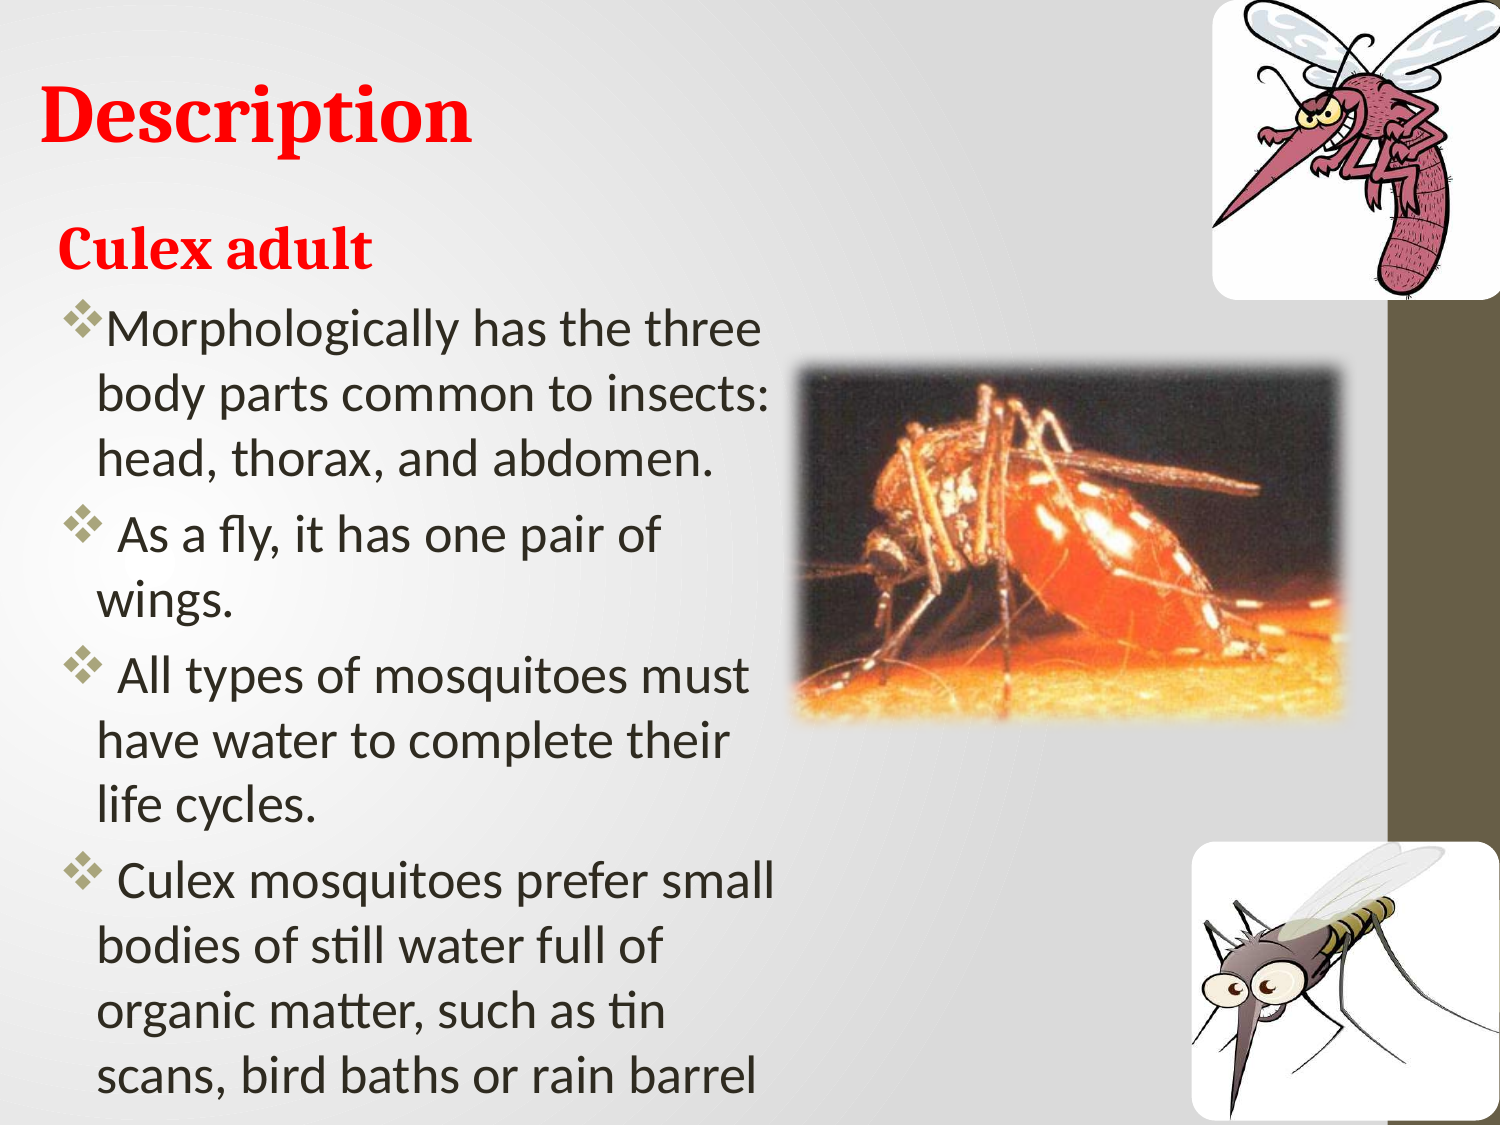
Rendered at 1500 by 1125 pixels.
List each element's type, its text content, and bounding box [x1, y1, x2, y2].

title Description [24, 50, 1209, 168]
picture [779, 349, 1358, 735]
picture [1191, 841, 1500, 1122]
picture [1211, 0, 1500, 301]
list Culex adult Morphologically has the three body parts common to insects: head, thorax, and abdomen. As a fly, it has one pair of wings. All types of mosquitoes must have water to complete their life cycles. Culex mosquitoes prefer small bodies of still water full of organic matter, such as tin scans, bird baths or rain barrel [24, 200, 813, 1121]
